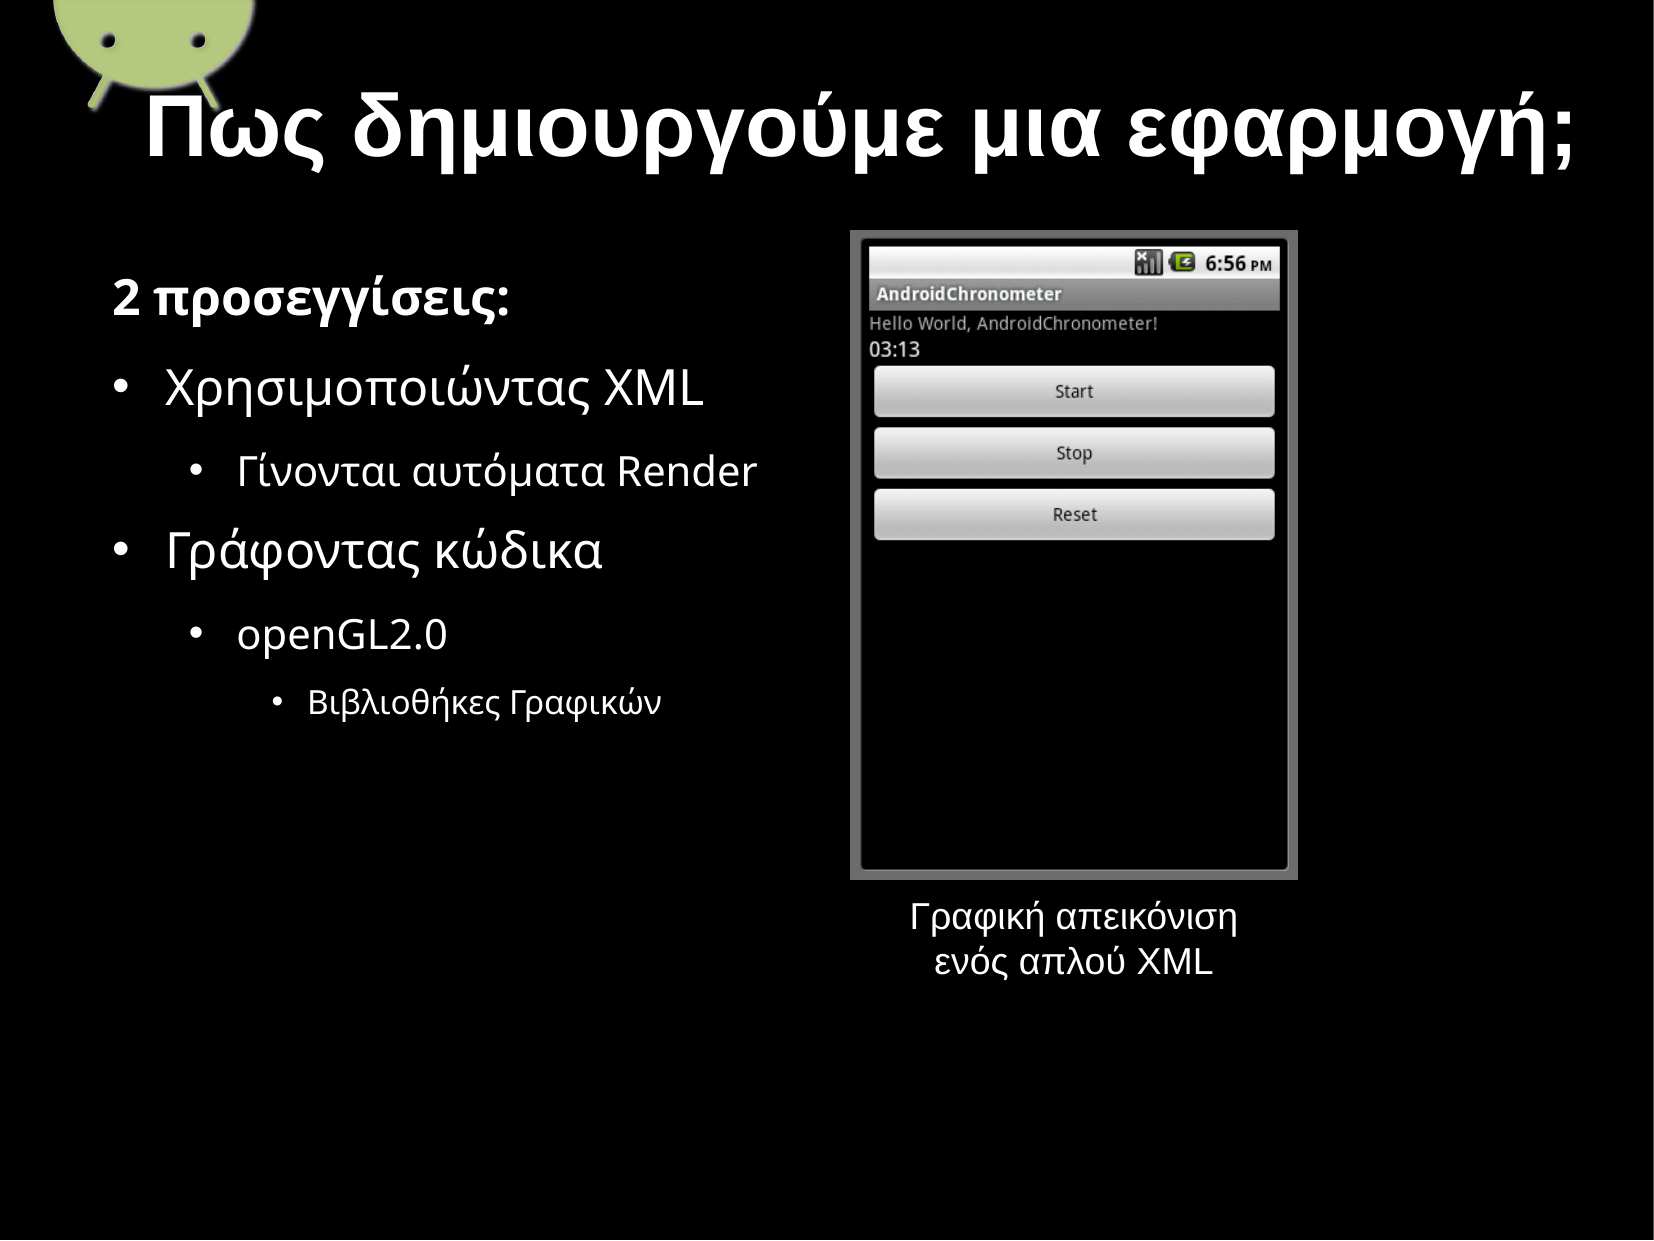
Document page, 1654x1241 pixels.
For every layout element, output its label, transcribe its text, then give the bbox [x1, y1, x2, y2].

list 2 προσεγγίσεις: Χρησιμοποιώντας XML Γίνονται αυτόματα Render Γράφοντας κώδικα openGL2.0 Βιβλιοθήκες Γραφικών [94, 265, 1560, 1085]
picture [850, 229, 1298, 881]
picture [46, 0, 259, 116]
title Πως δημιουργούμε μια εφαρμογή; [118, 17, 1607, 225]
text_box Γραφική απεικόνιση ενός απλού XML [861, 888, 1287, 990]
